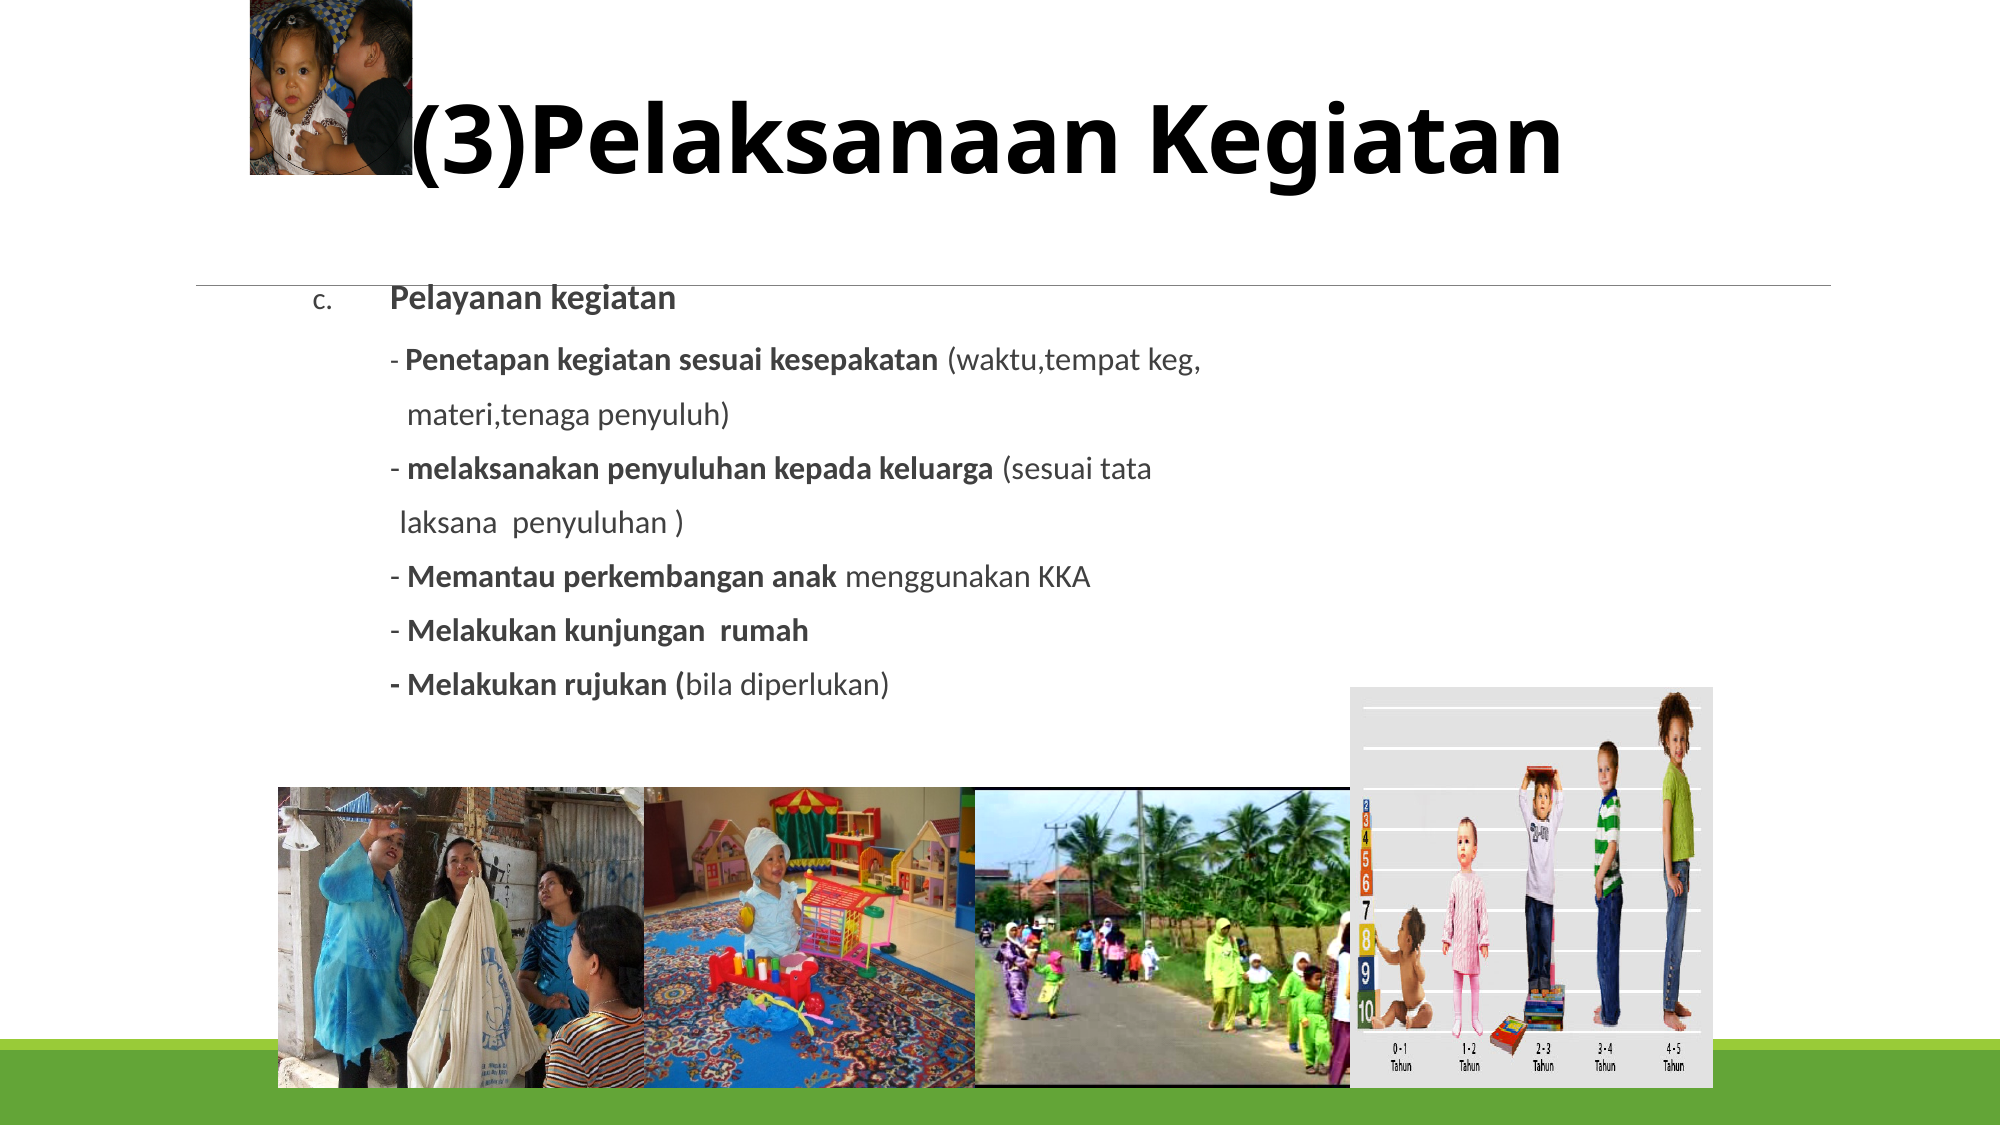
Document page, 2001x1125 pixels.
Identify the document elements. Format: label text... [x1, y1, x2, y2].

title (3)Pelaksanaan Kegiatan [324, 87, 1675, 200]
picture [277, 686, 1713, 1088]
list c. Pelayanan kegiatan - Penetapan kegiatan sesuai kesepakatan (waktu,tempat keg, materi,tenaga penyuluh) - melaksanakan penyuluhan kepada keluarga (sesuai tata laksana penyuluhan ) - Memantau perkembangan anak menggunakan KKA - Melakukan kunjungan rumah - Melakukan rujukan (bila diperlukan) [312, 224, 1500, 713]
picture [249, 0, 413, 176]
